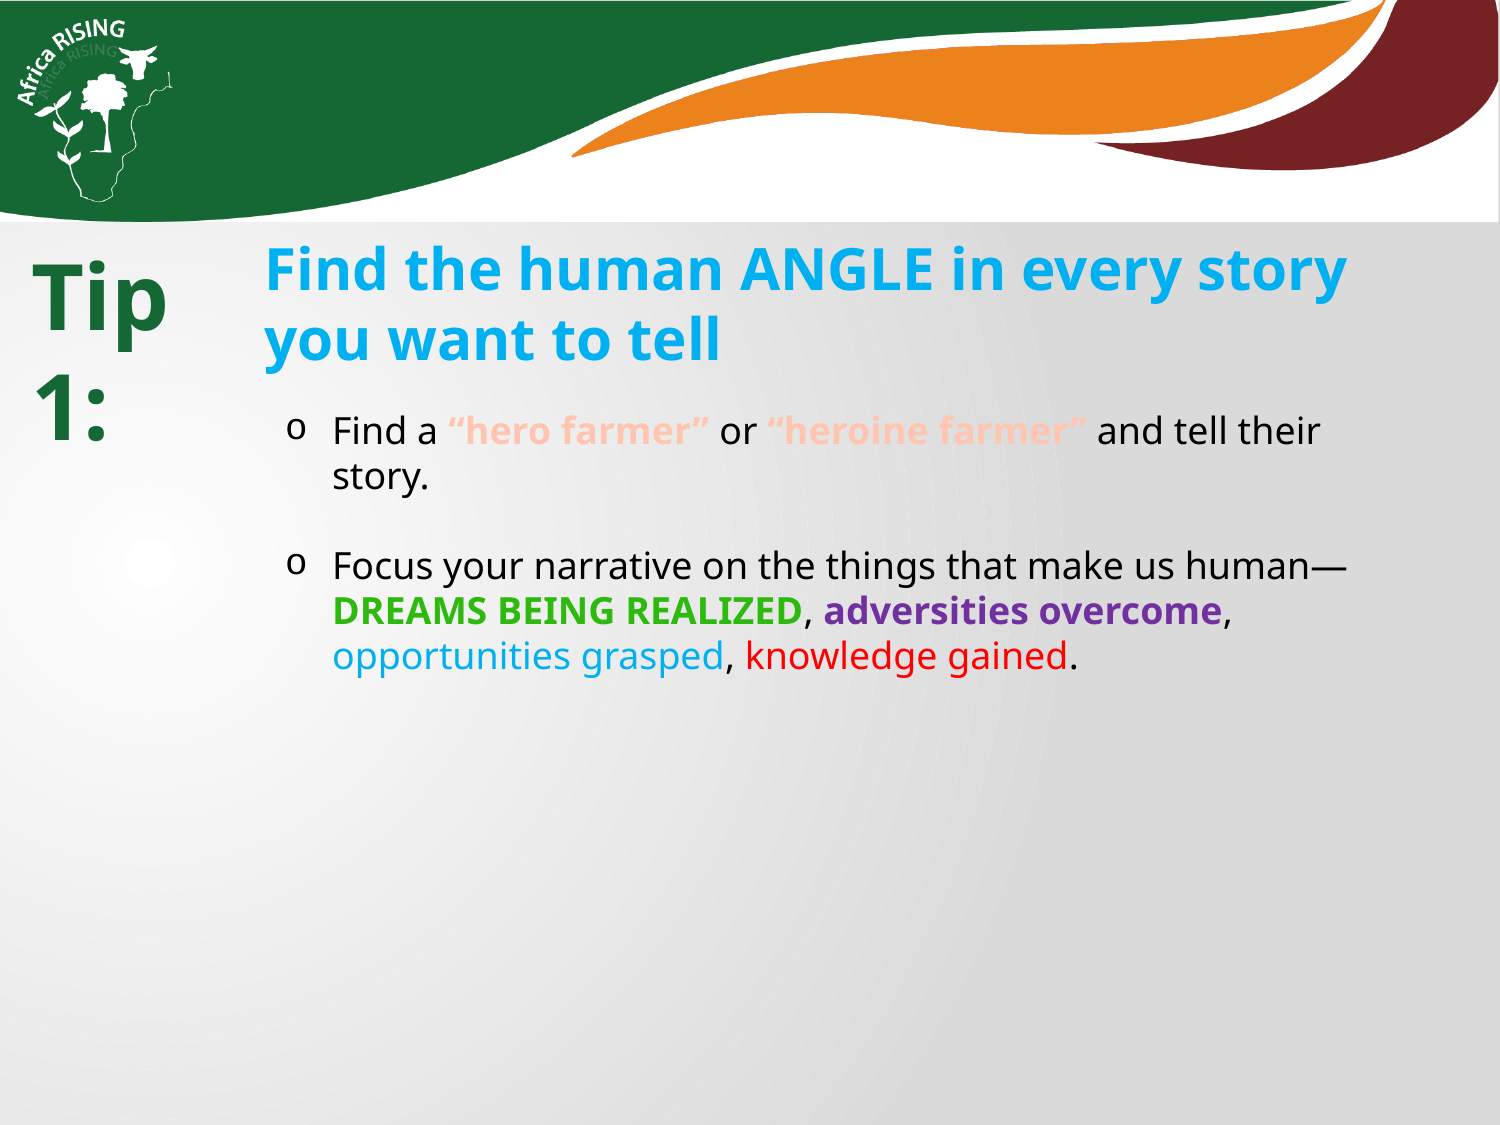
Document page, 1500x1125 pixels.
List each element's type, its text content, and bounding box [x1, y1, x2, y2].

text_box Find a “hero farmer” or “heroine farmer” and tell their story. Focus your narrative on the things that make us human—dreams being realized, adversities overcome, opportunities grasped, knowledge gained. [270, 399, 1433, 730]
picture [0, 0, 1499, 222]
text_box Find the human ANGLE in every story you want to tell [249, 224, 1463, 380]
list Tip 1: [0, 231, 249, 369]
